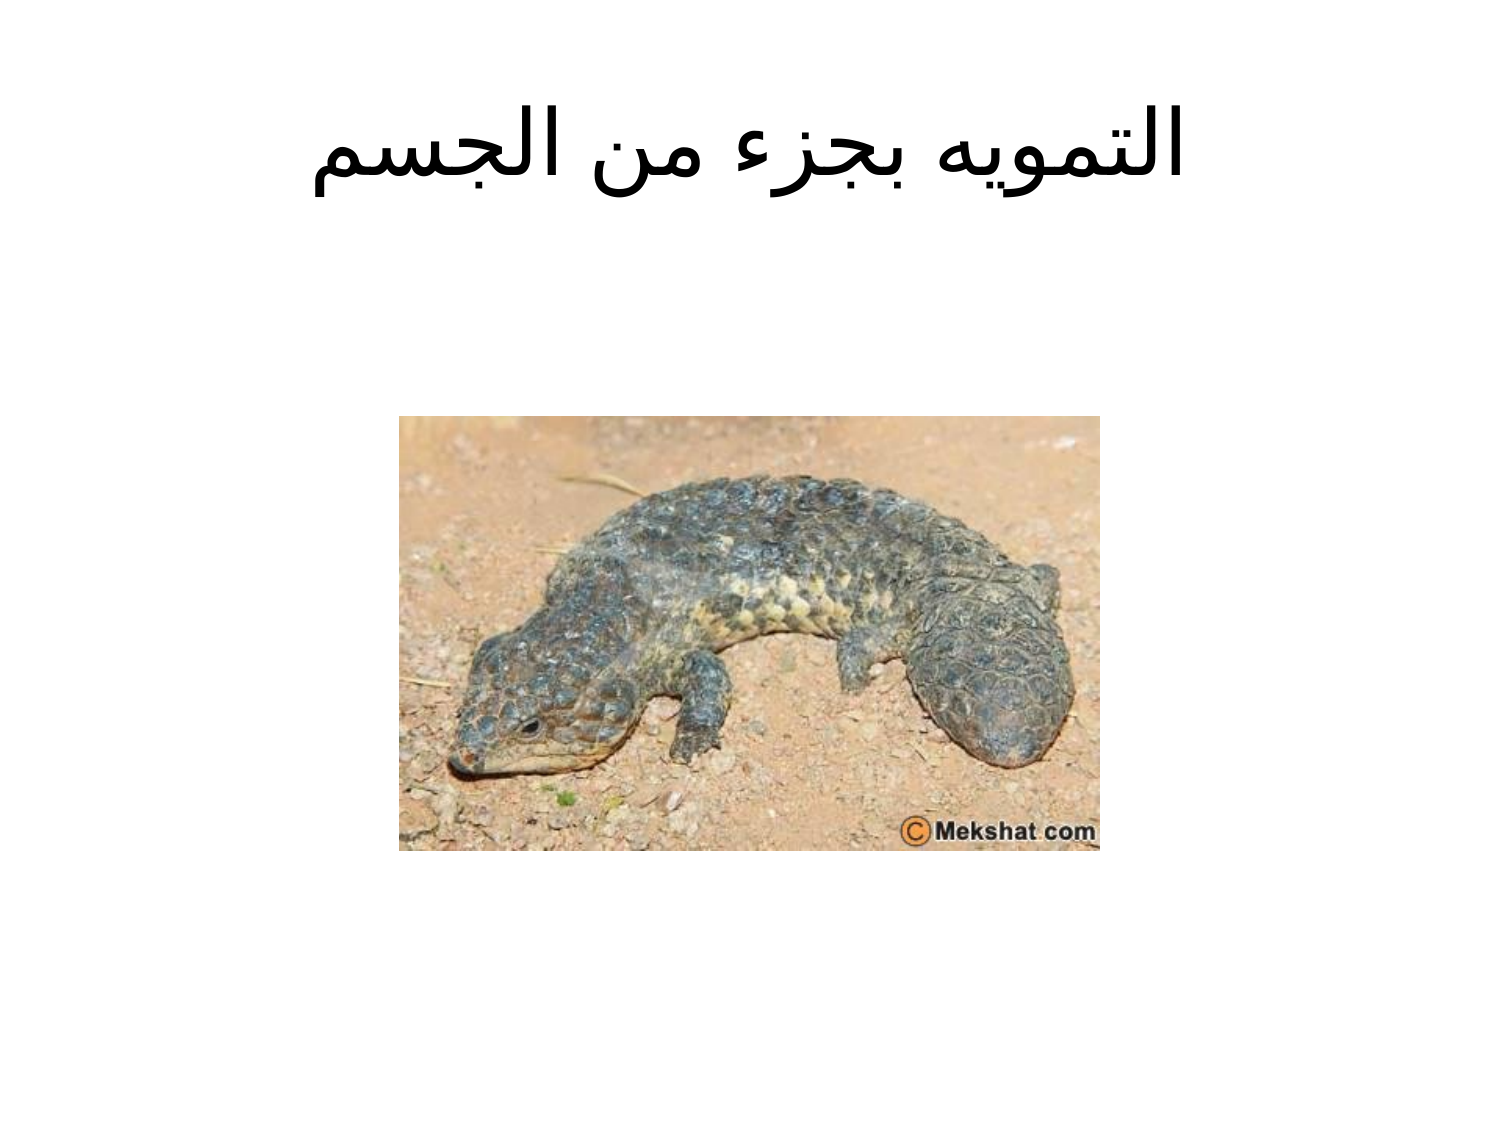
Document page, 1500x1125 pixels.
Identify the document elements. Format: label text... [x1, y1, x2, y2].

title التمويه بجزء من الجسم [75, 45, 1425, 233]
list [399, 416, 1101, 852]
